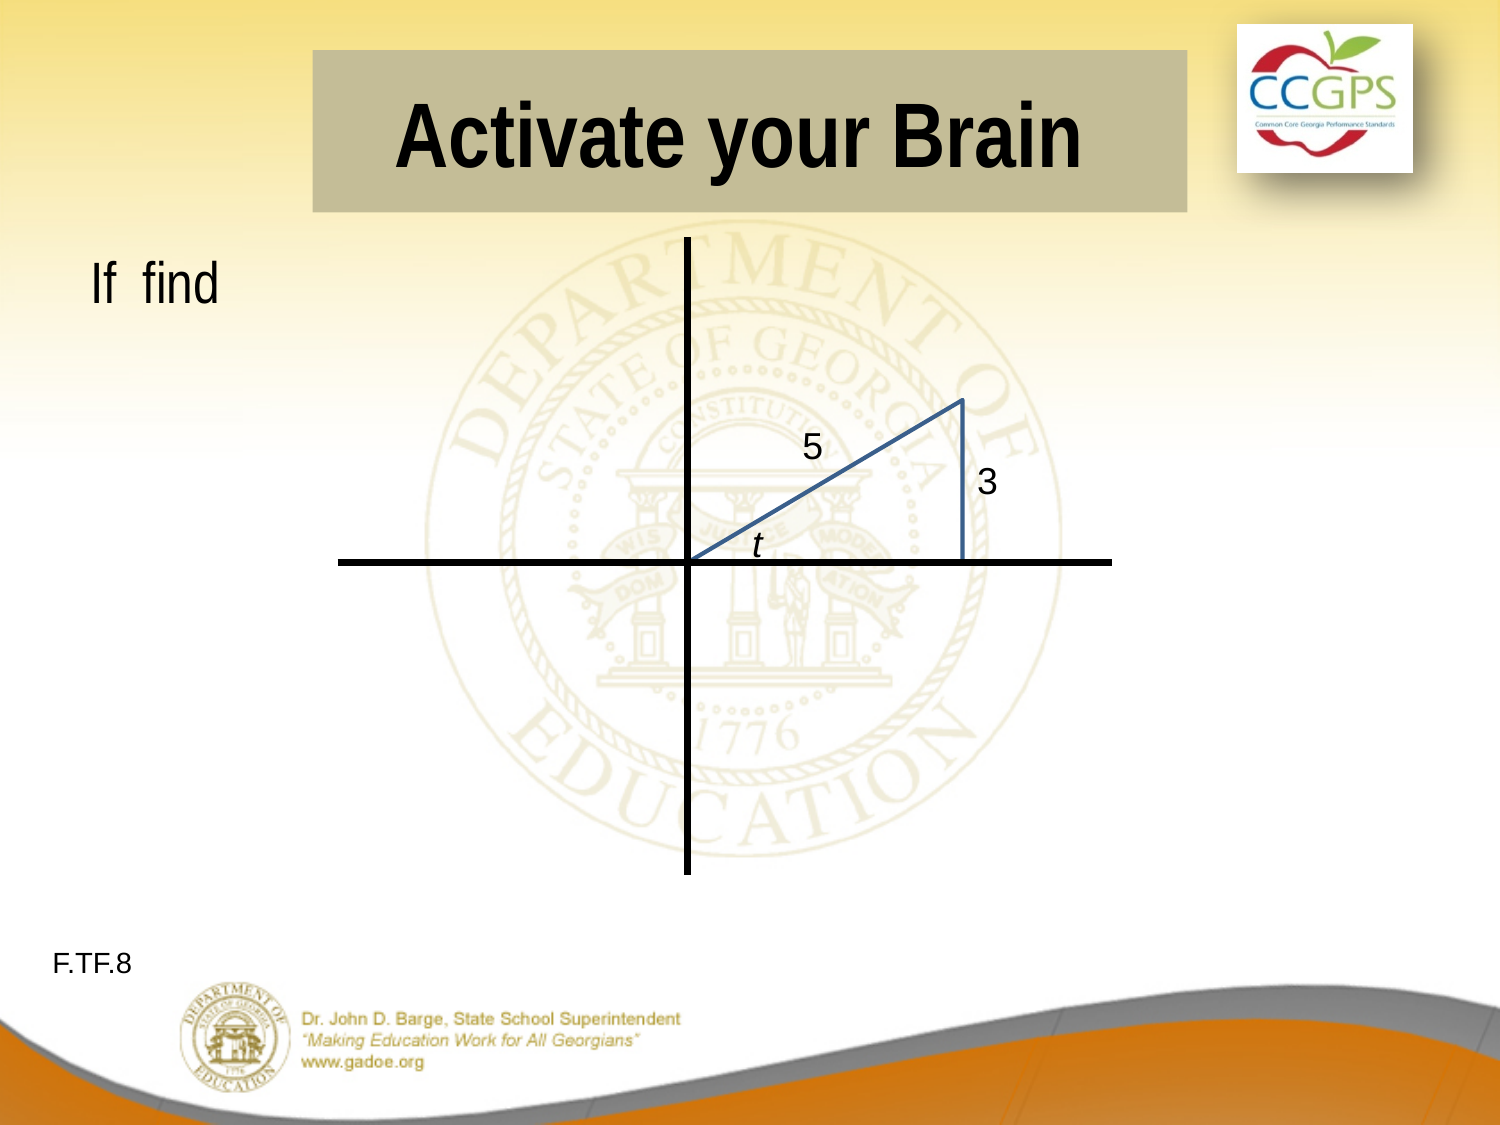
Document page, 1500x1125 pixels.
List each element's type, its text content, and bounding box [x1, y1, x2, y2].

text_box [337, 237, 1113, 876]
title Activate your Brain [312, 49, 1188, 213]
text_box F.TF.8 [37, 936, 148, 987]
picture [0, 0, 1500, 1125]
